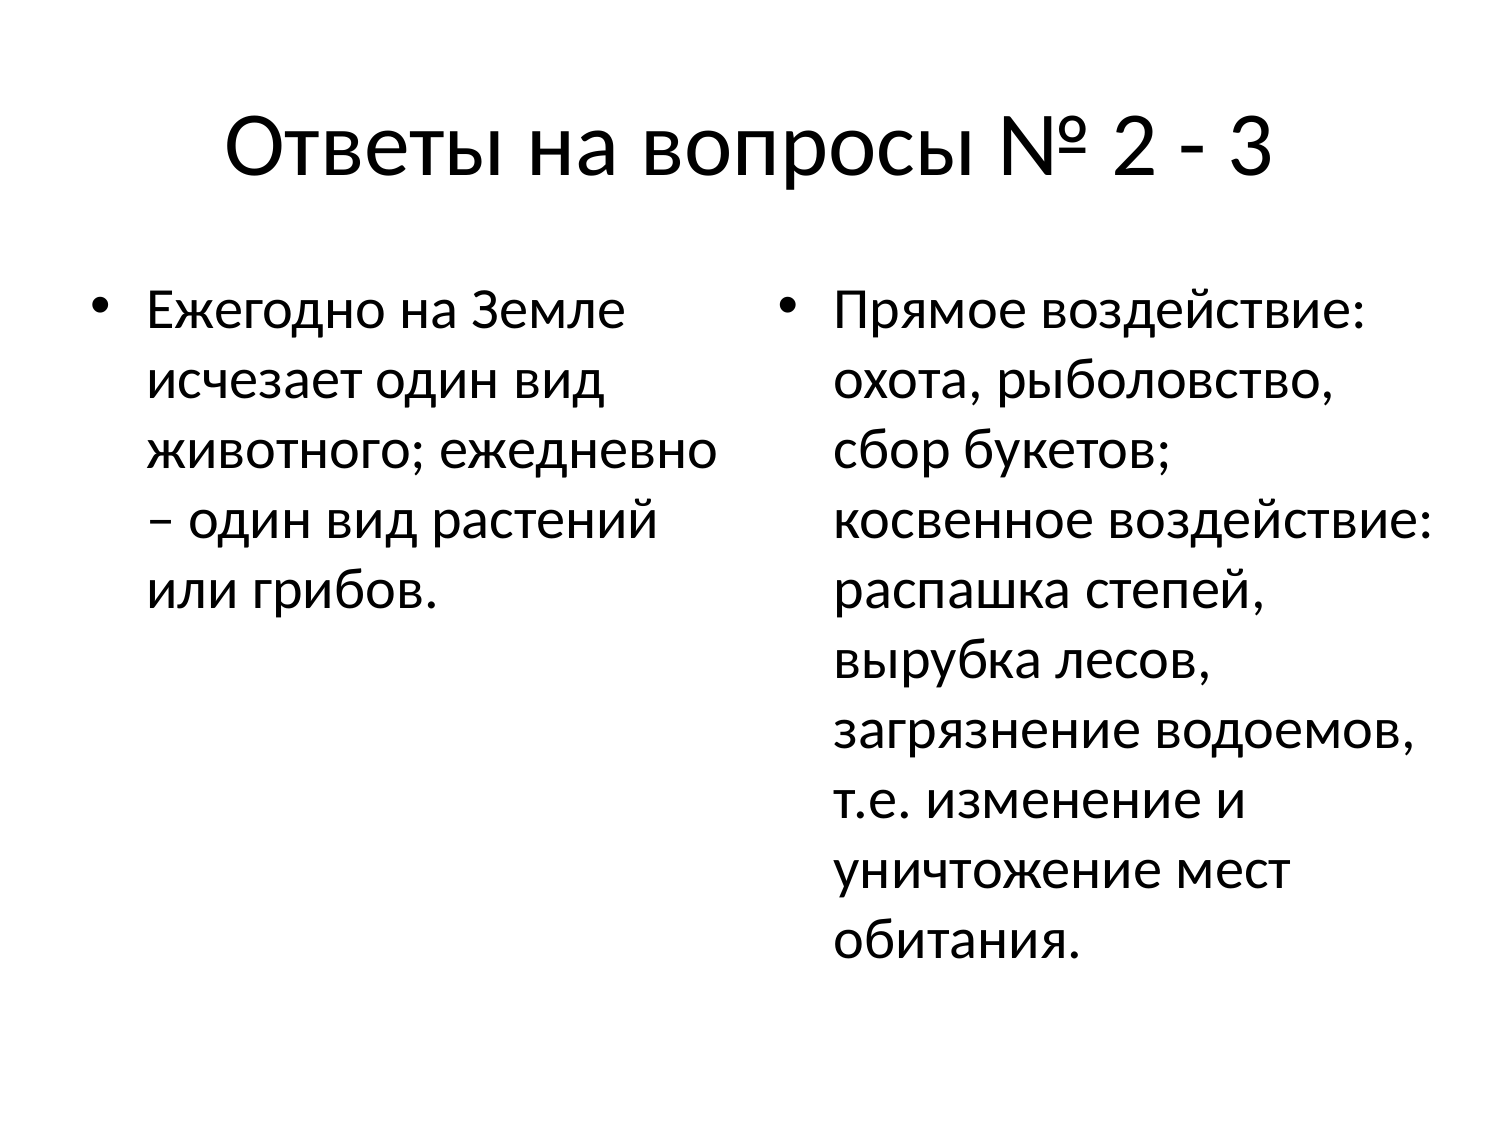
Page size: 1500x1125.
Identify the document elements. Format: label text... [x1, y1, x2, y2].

title Ответы на вопросы № 2 - 3 [75, 45, 1425, 233]
list Ежегодно на Земле исчезает один вид животного; ежедневно – один вид растений или грибов. [75, 262, 738, 1005]
list Прямое воздействие: охота, рыболовство, сбор букетов; косвенное воздействие: распашка степей, вырубка лесов, загрязнение водоемов, т.е. изменение и уничтожение мест обитания. [762, 262, 1459, 1005]
